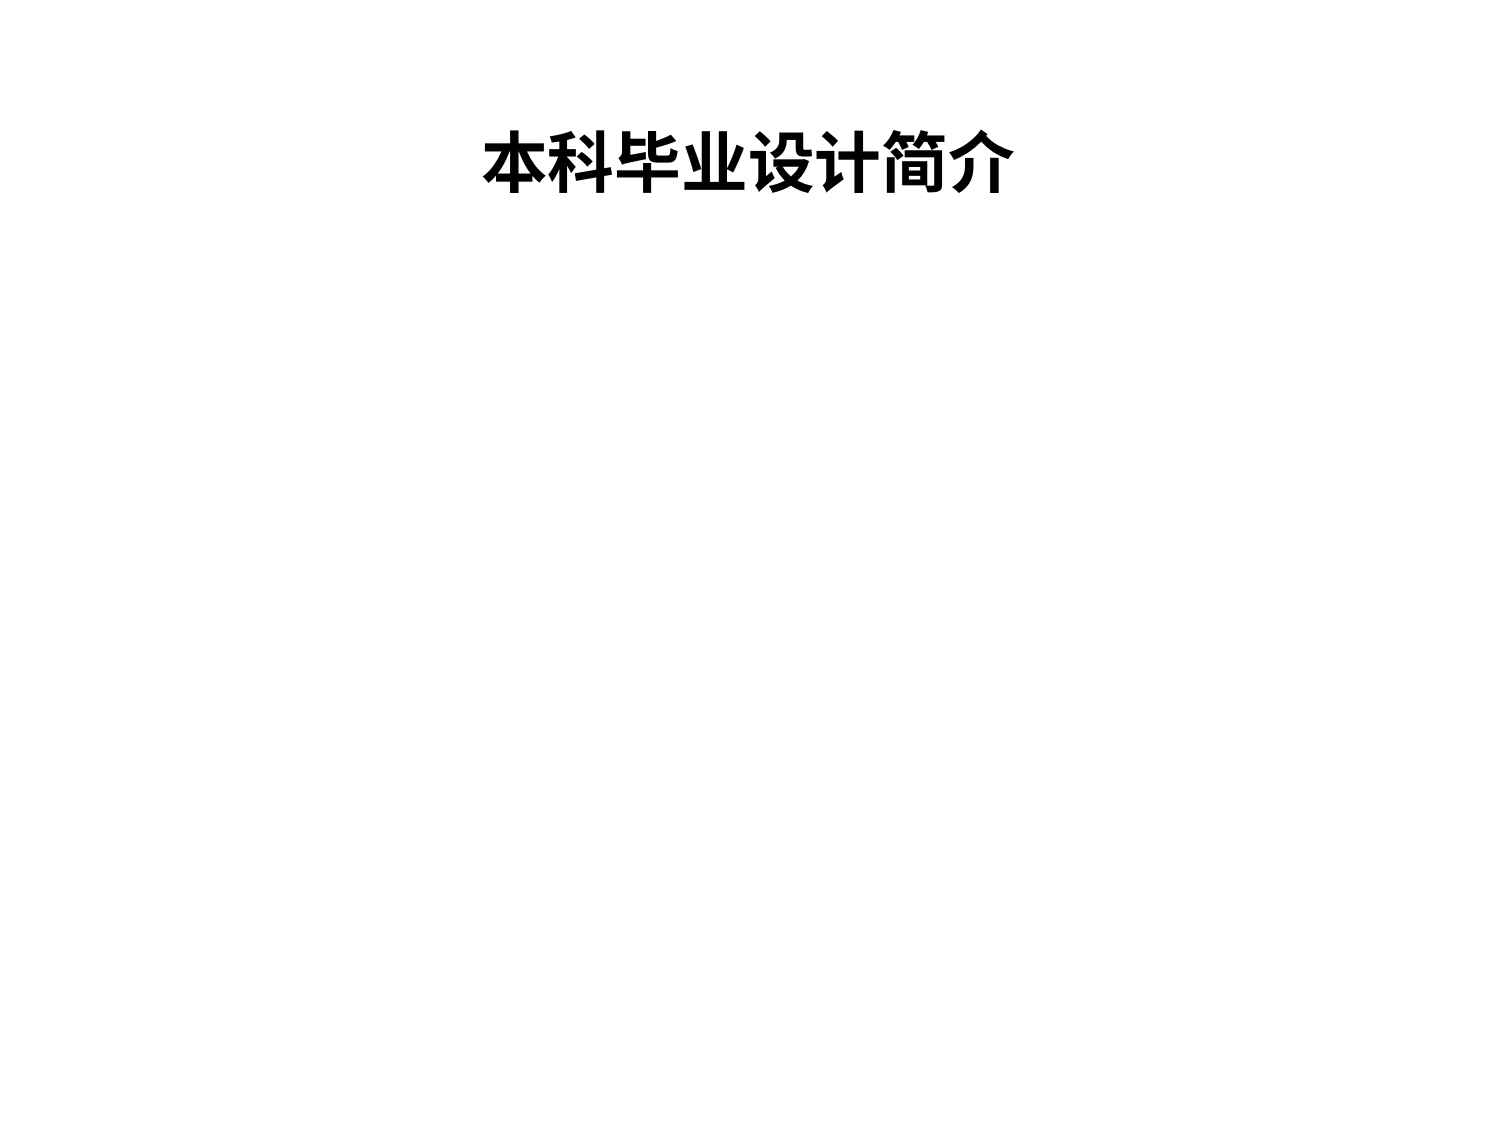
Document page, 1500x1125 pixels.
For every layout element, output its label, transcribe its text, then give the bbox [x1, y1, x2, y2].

text_box 本科毕业设计简介 [466, 113, 1079, 209]
